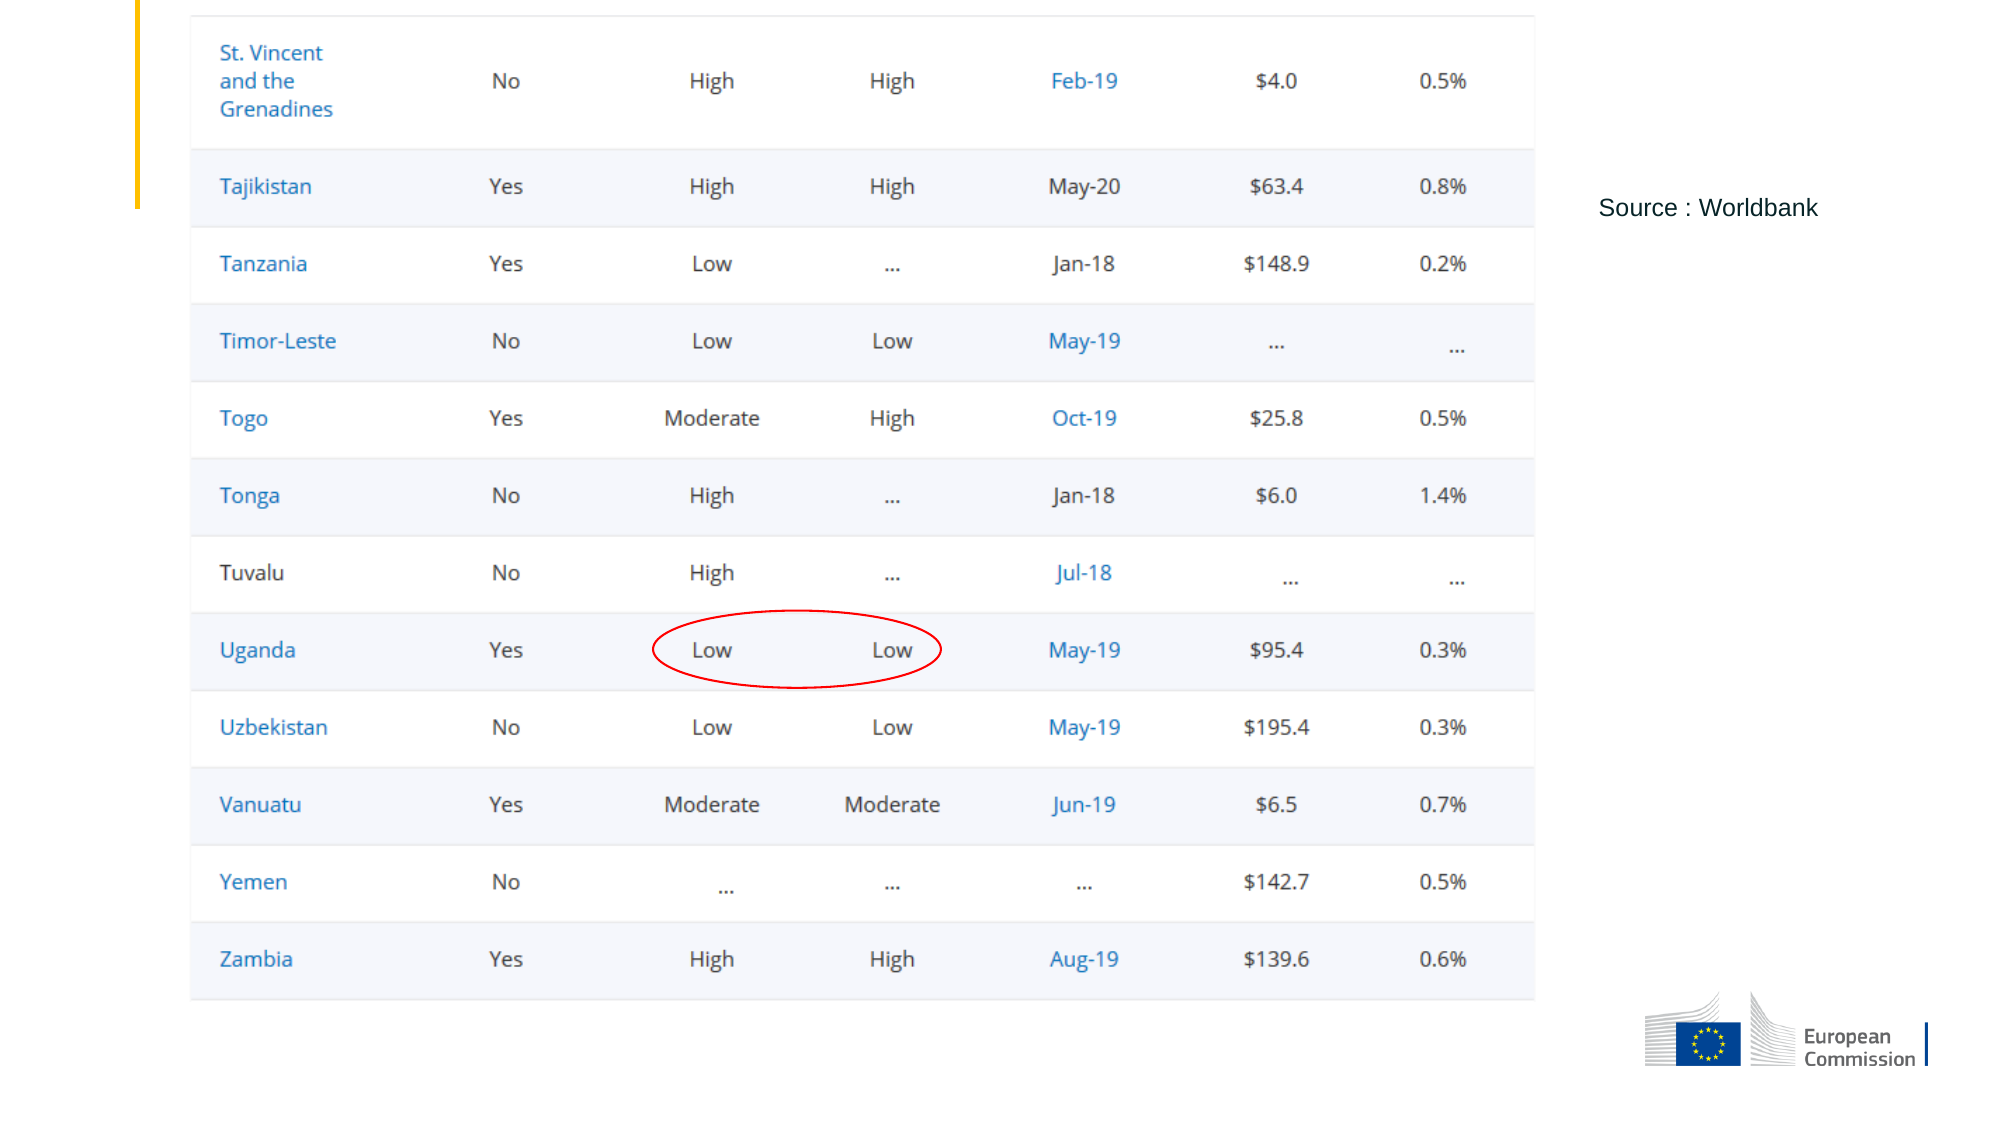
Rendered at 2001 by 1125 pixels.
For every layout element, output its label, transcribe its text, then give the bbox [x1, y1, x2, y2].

picture [1645, 991, 1928, 1066]
text_box Source : Worldbank [1577, 169, 1863, 235]
picture [165, 15, 1554, 1002]
